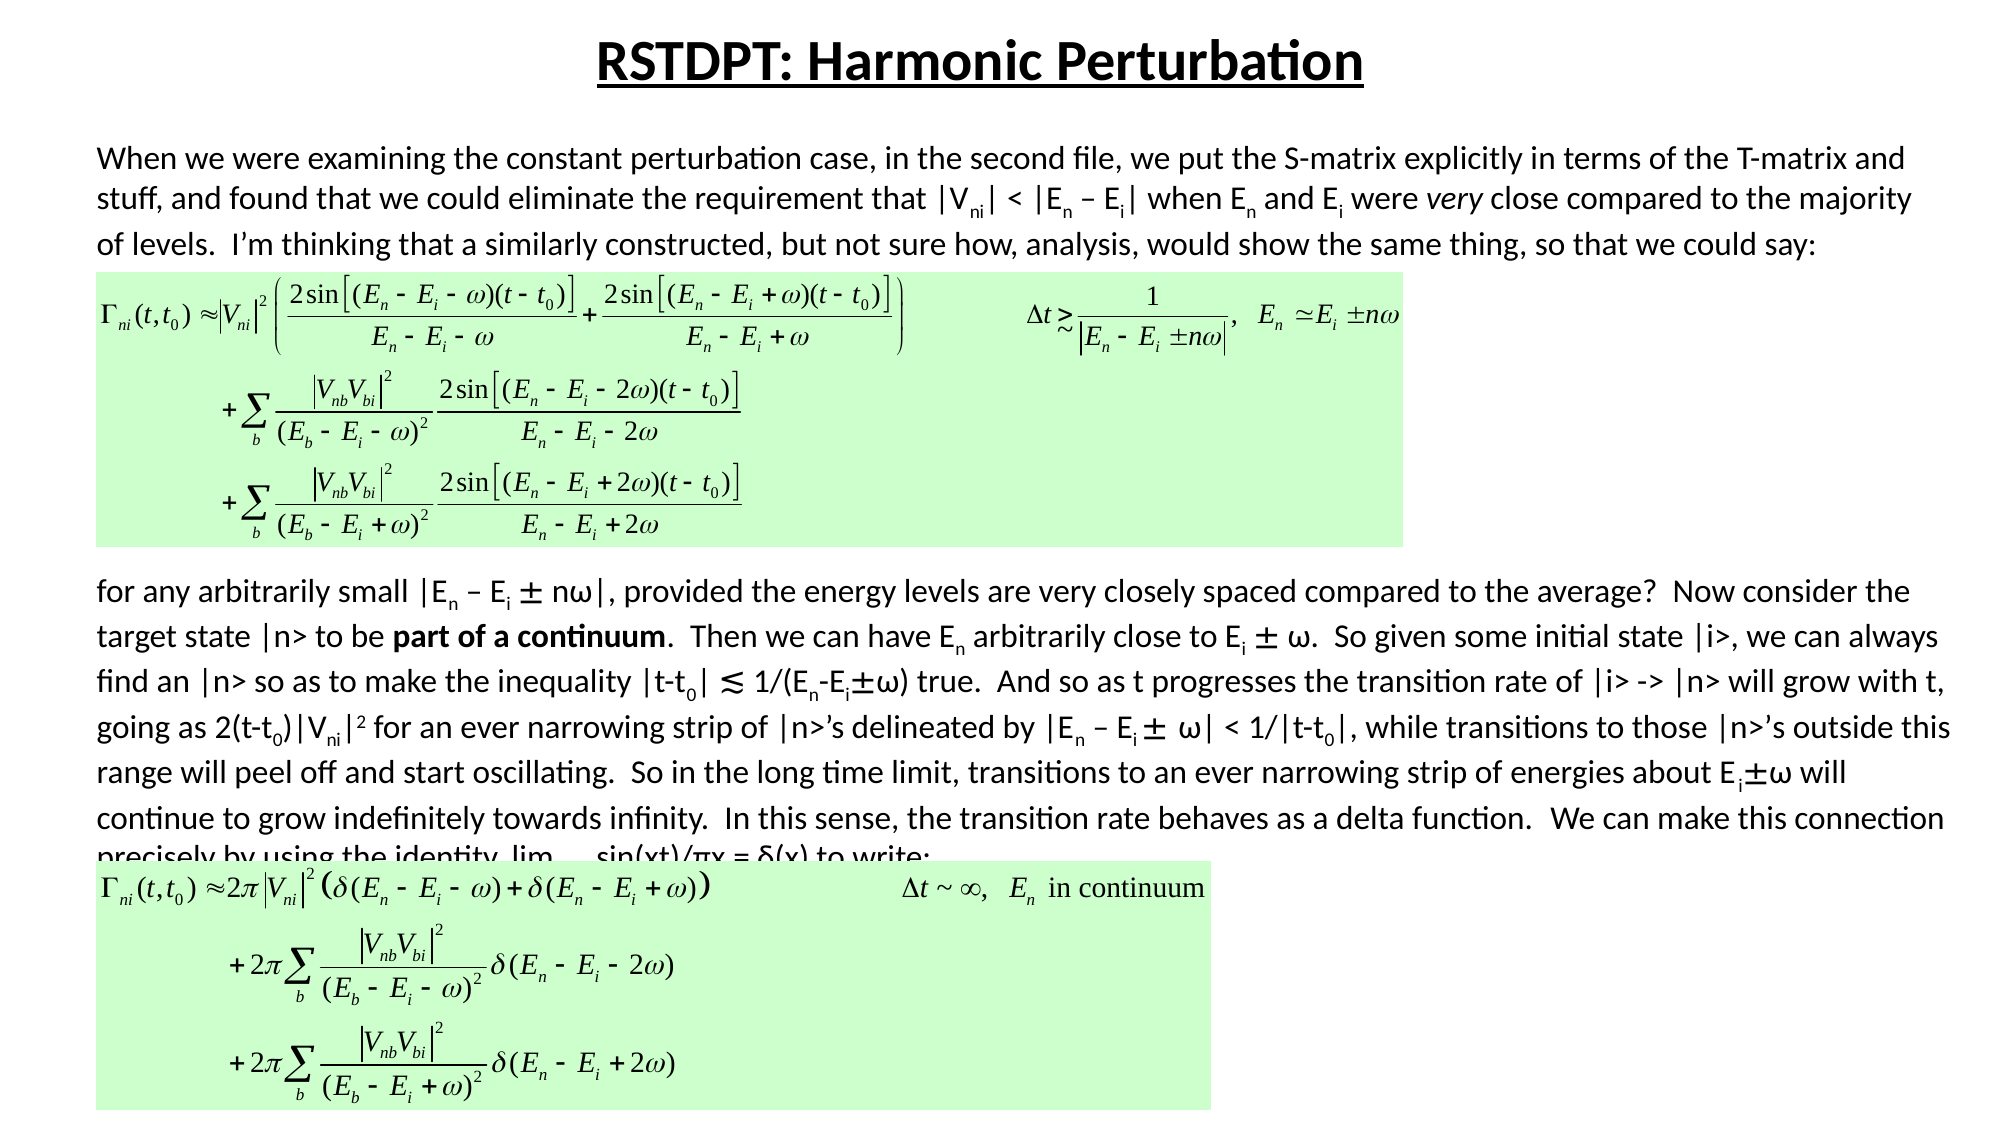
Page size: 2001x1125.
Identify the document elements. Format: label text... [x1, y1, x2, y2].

text_box for any arbitrarily small |En – Ei ± nω|, provided the energy levels are very closely spaced compared to the average? Now consider the target state |n> to be part of a continuum. Then we can have En arbitrarily close to Ei ± ω. So given some initial state |i>, we can always find an |n> so as to make the inequality |t-t0| ≲ 1/(En-Ei±ω) true. And so as t progresses the transition rate of |i> -> |n> will grow with t, going as 2(t-t0)|Vni|2 for an ever narrowing strip of |n>’s delineated by |En – Ei ± ω| < 1/|t-t0|, while transitions to those |n>’s outside this range will peel off and start oscillating. So in the long time limit, transitions to an ever narrowing strip of energies about Ei±ω will continue to grow indefinitely towards infinity. In this sense, the transition rate behaves as a delta function. We can make this connection precisely by using the identity, limt∞ sin(xt)/πx = δ(x) to write: [81, 561, 1981, 889]
text_box When we were examining the constant perturbation case, in the second file, we put the S-matrix explicitly in terms of the T-matrix and stuff, and found that we could eliminate the requirement that |Vni| < |En – Ei| when En and Ei were very close compared to the majority of levels. I’m thinking that a similarly constructed, but not sure how, analysis, would show the same thing, so that we could say: [81, 129, 1947, 270]
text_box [96, 271, 1404, 548]
text_box RSTDPT: Harmonic Perturbation [581, 14, 1403, 100]
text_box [96, 861, 1211, 1111]
